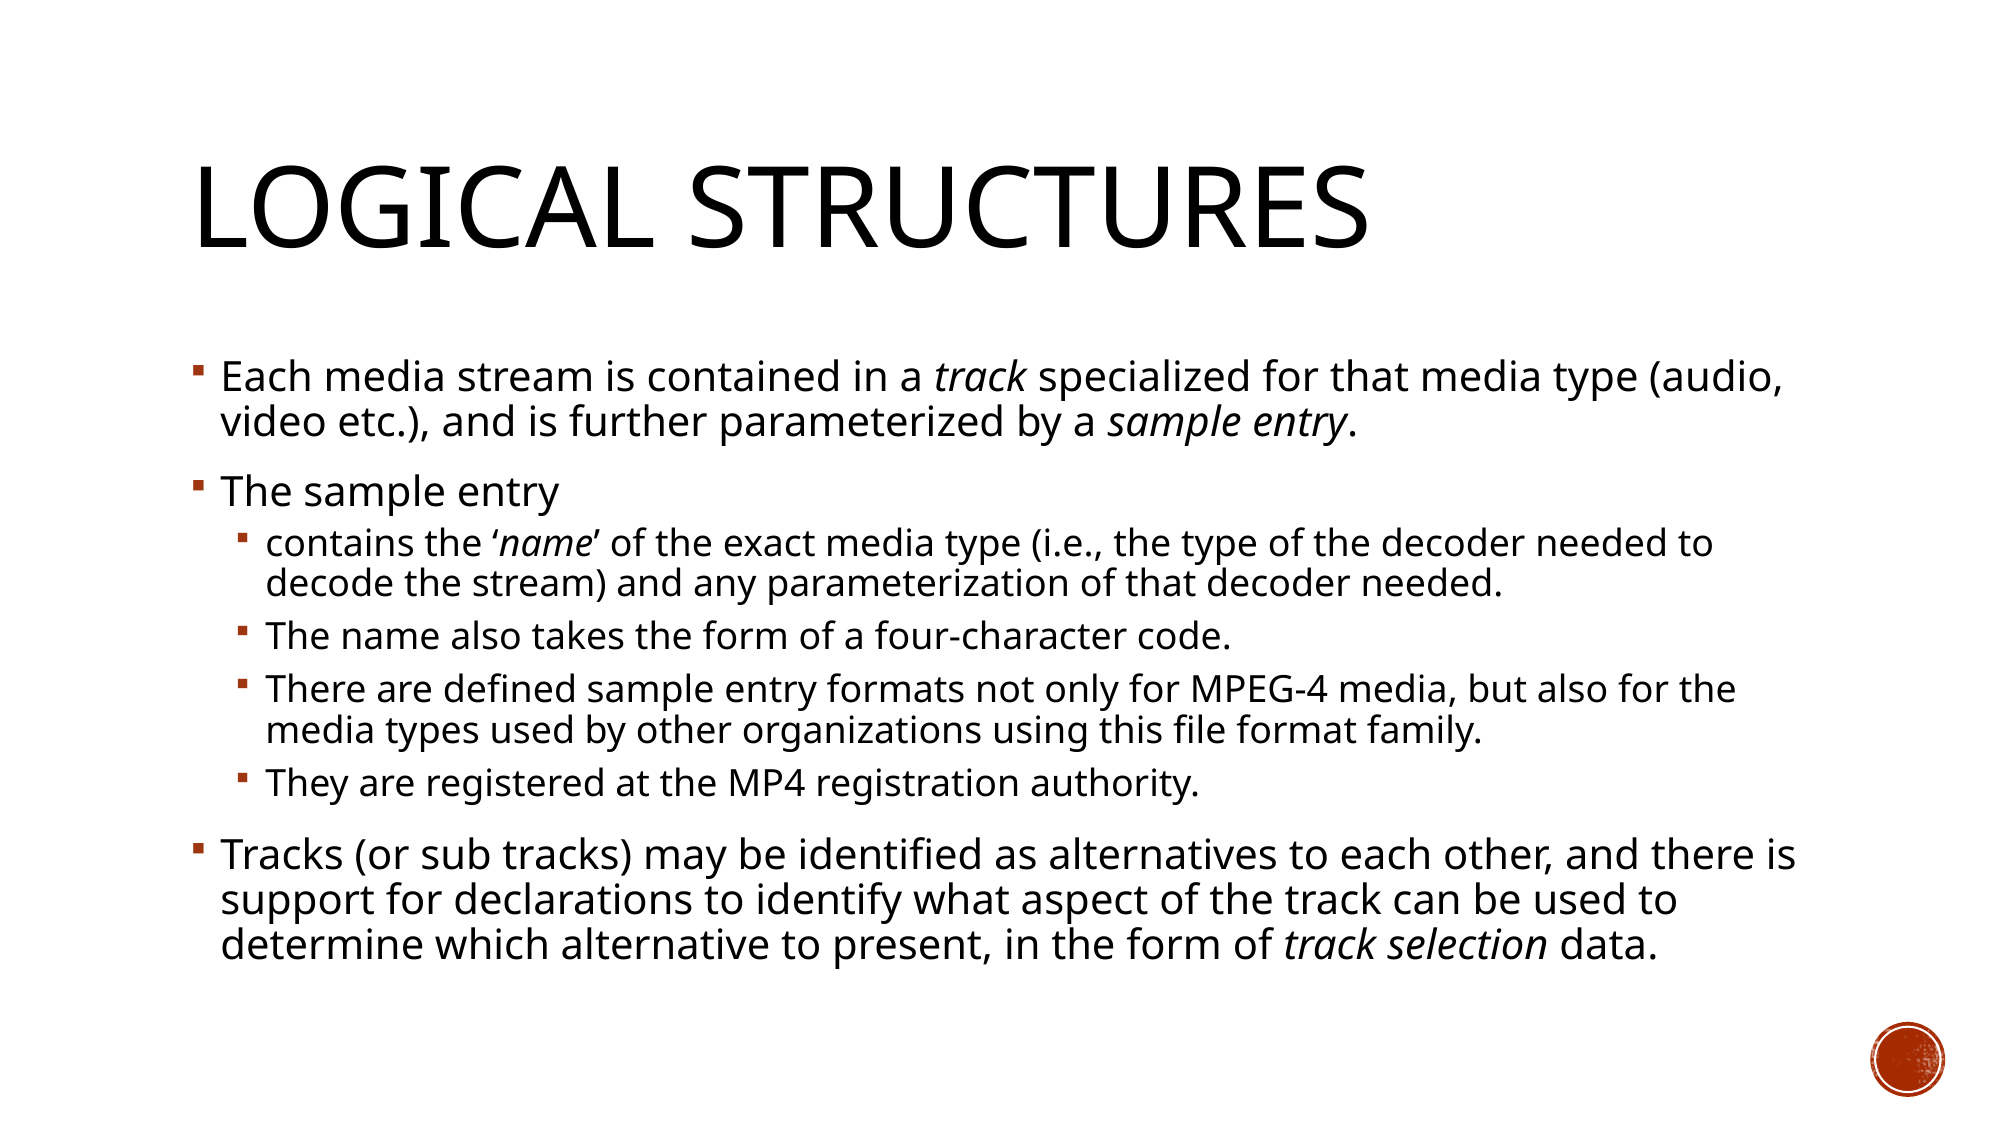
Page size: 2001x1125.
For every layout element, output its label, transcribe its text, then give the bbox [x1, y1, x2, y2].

list Each media stream is contained in a track specialized for that media type (audio, video etc.), and is further parameterized by a sample entry. The sample entry contains the ‘name’ of the exact media type (i.e., the type of the decoder needed to decode the stream) and any parameterization of that decoder needed. The name also takes the form of a four-character code. There are defined sample entry formats not only for MPEG-4 media, but also for the media types used by other organizations using this file format family. They are registered at the MP4 registration authority. Tracks (or sub tracks) may be identified as alternatives to each other, and there is support for declarations to identify what aspect of the track can be used to determine which alternative to present, in the form of track selection data. [175, 348, 1826, 1013]
title Logical Structures [175, 79, 1826, 344]
